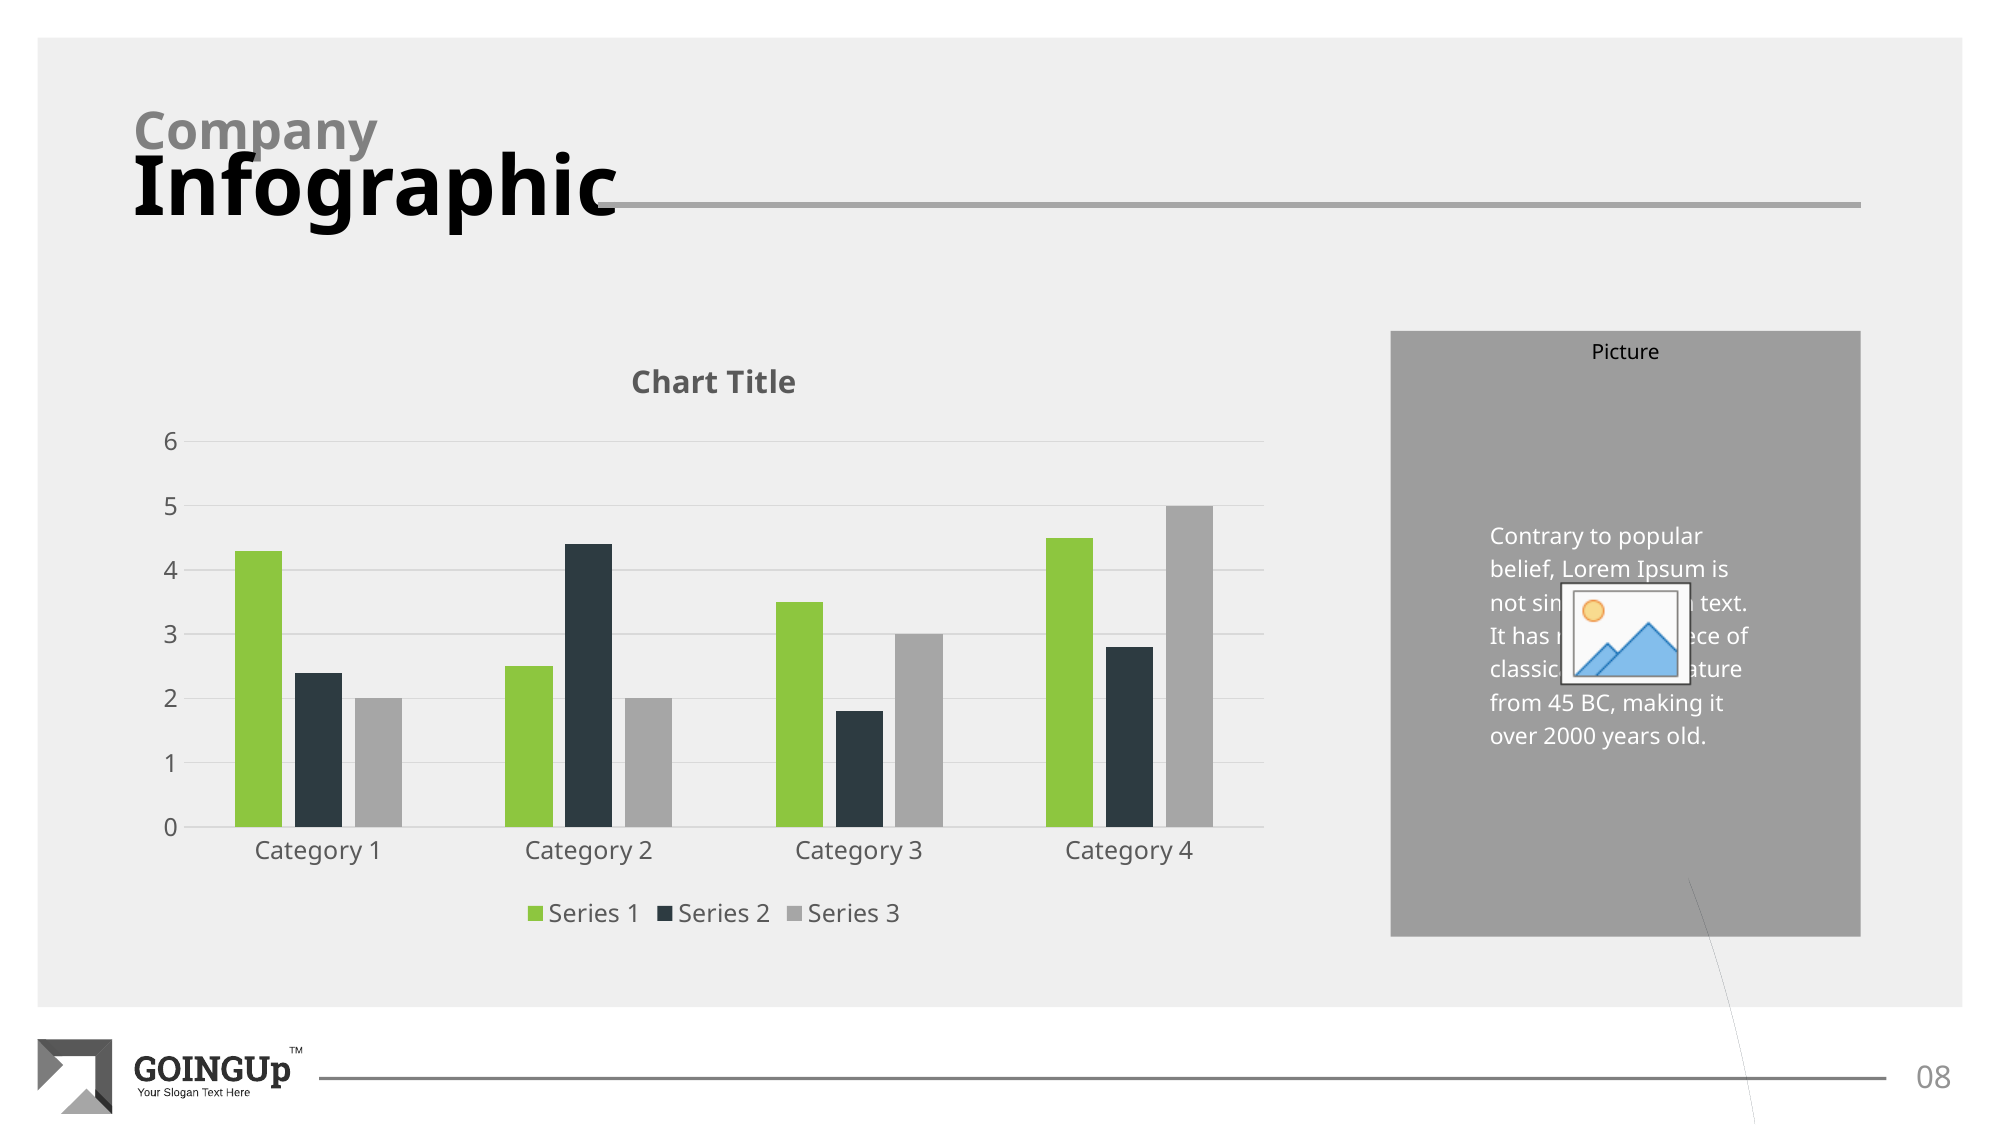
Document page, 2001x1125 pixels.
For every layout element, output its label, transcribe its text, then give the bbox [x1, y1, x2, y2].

chart [140, 330, 1288, 937]
slide_number 08 [1886, 1030, 1982, 1125]
picture [1390, 330, 1861, 937]
text_box [36, 36, 1963, 1008]
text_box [118, 79, 1861, 245]
